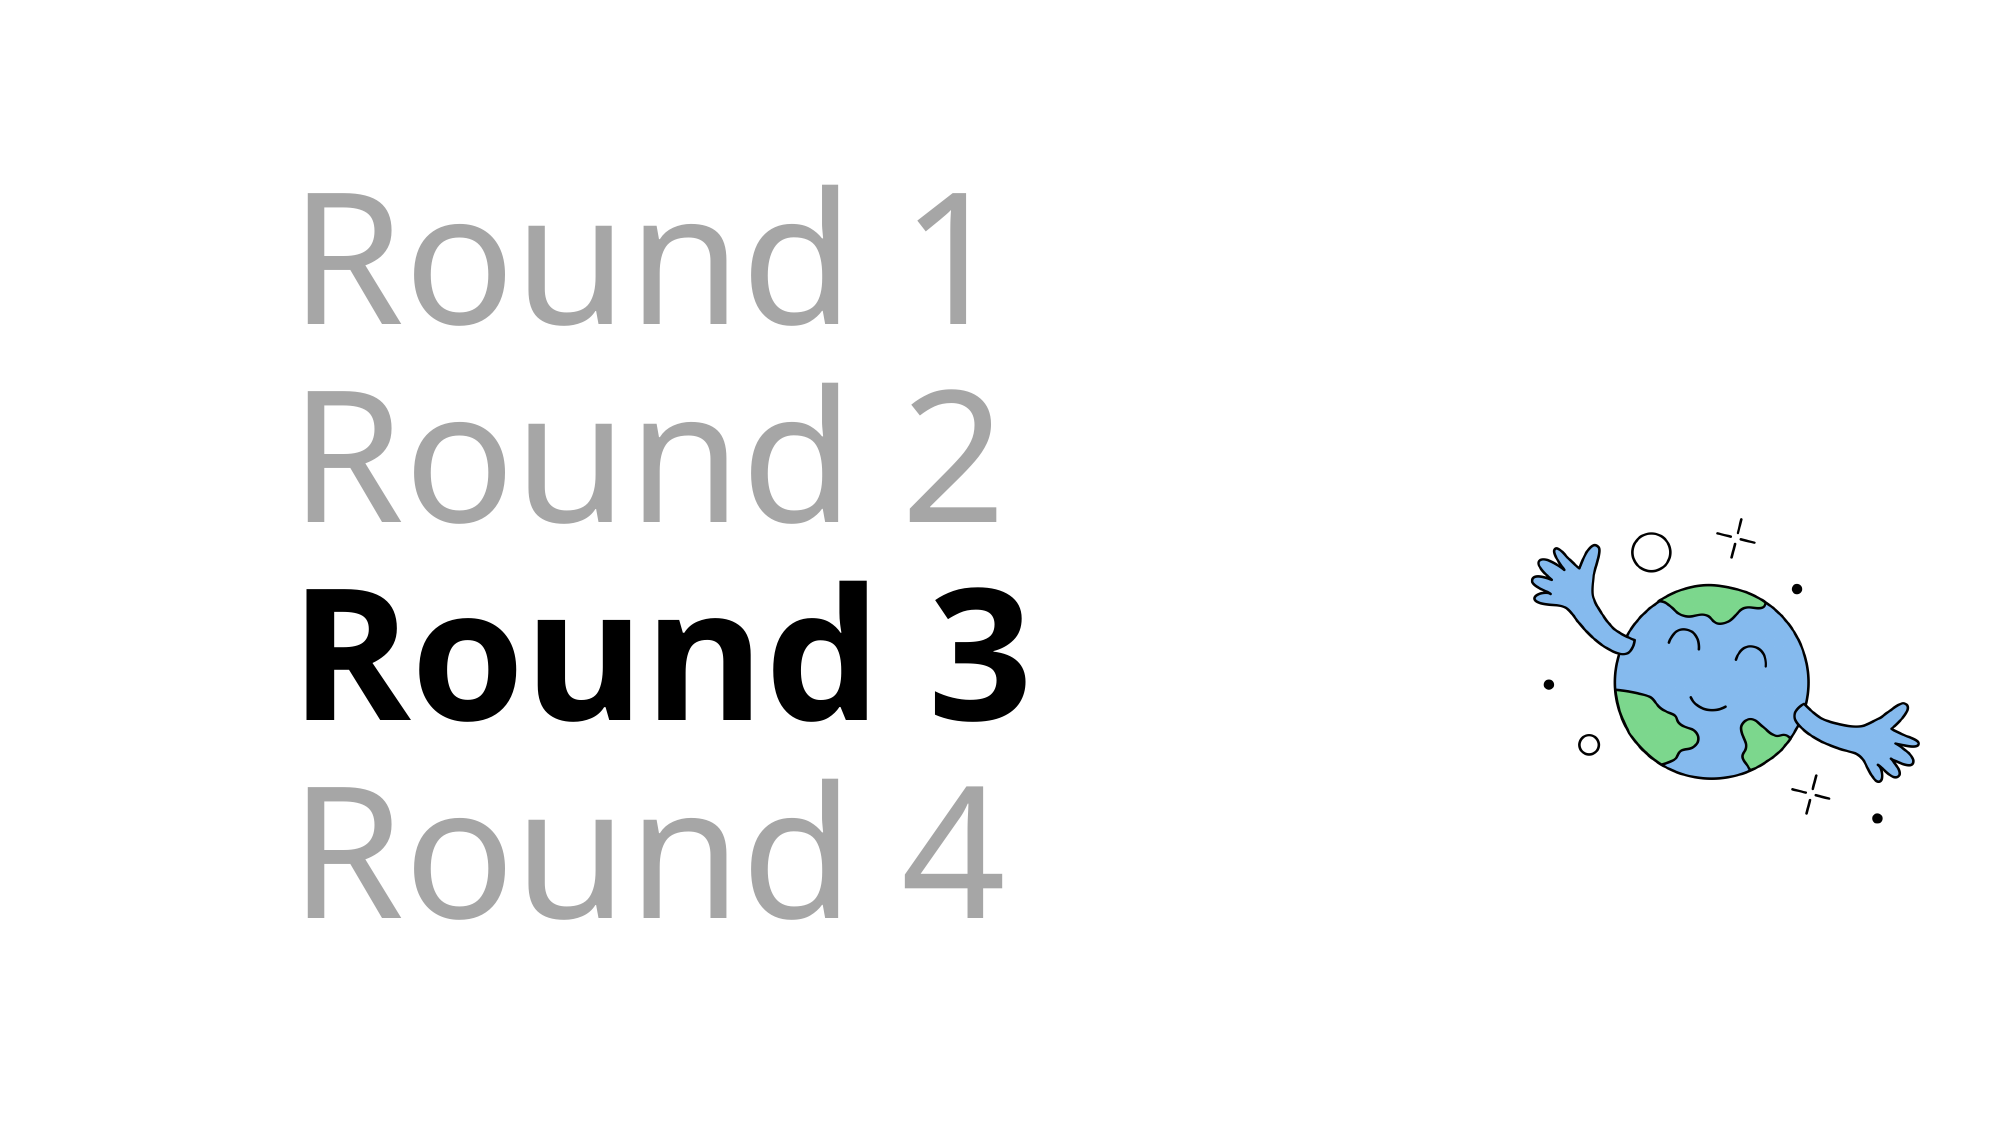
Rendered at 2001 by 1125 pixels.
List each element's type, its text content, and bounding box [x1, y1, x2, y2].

title Round 1 Round 2 Round 3 Round 4 [275, 453, 2000, 672]
picture [1530, 518, 1920, 825]
